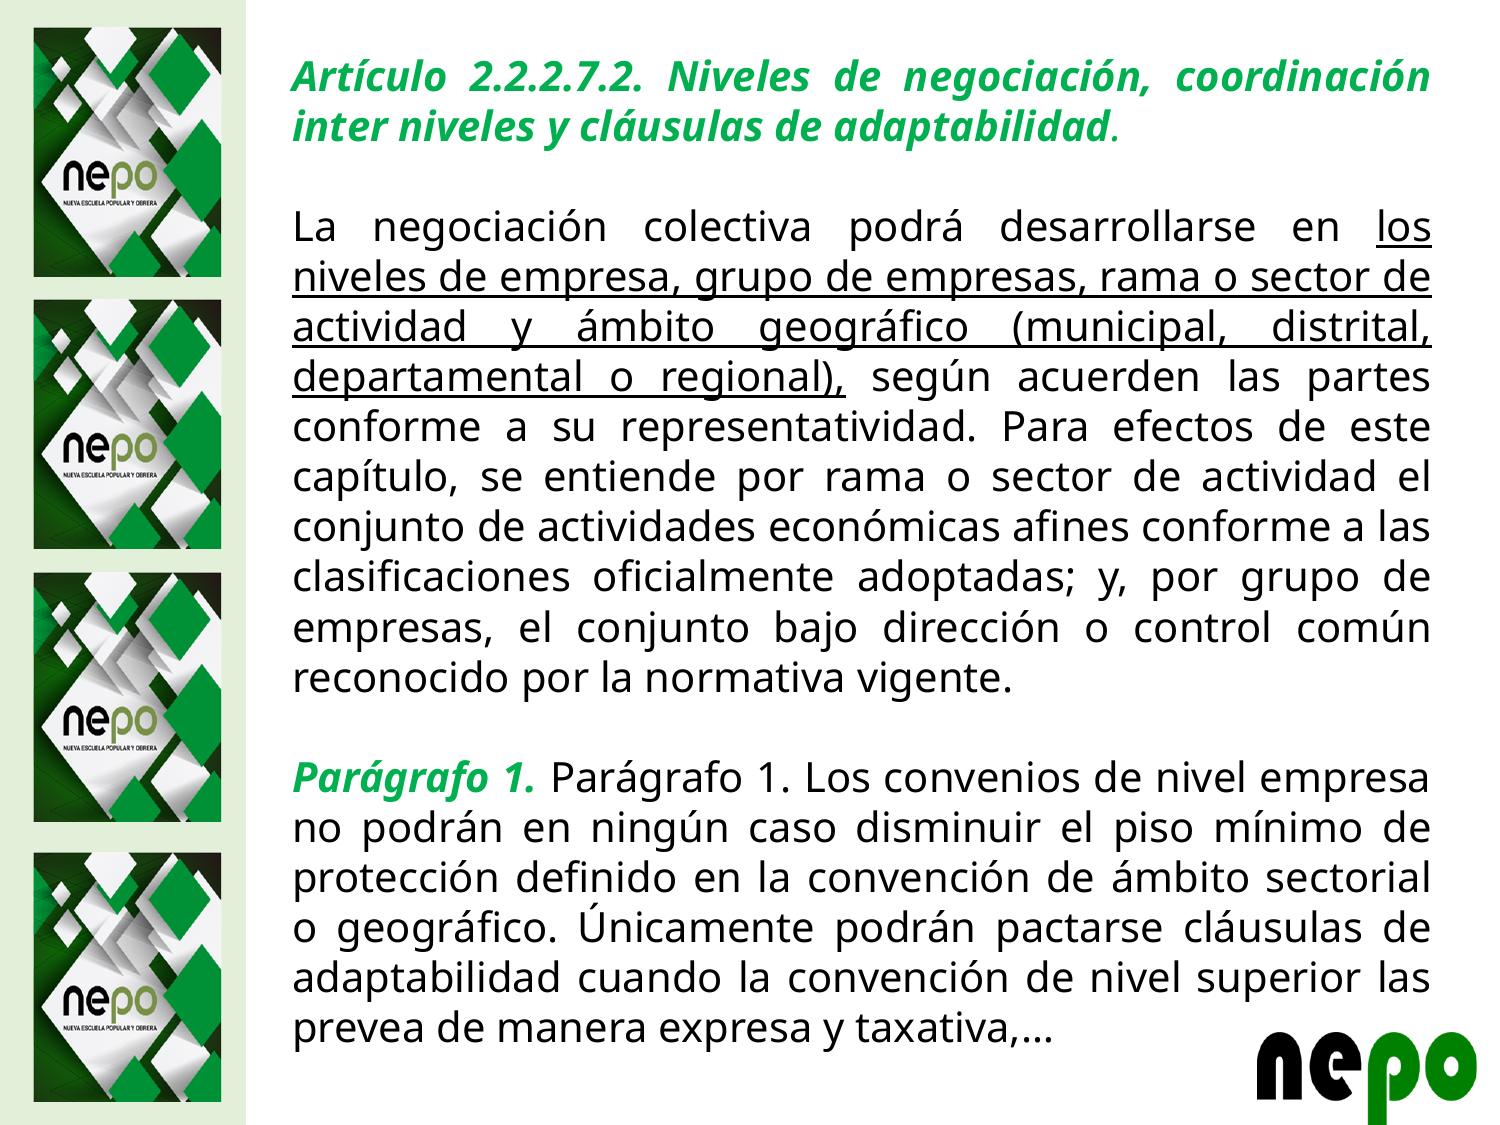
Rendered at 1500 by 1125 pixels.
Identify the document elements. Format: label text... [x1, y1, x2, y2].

picture [1257, 1032, 1477, 1125]
text_box Artículo 2.2.2.7.2. Niveles de negociación, coordinación inter niveles y cláusulas de adaptabilidad. La negociación colectiva podrá desarrollarse en los niveles de empresa, grupo de empresas, rama o sector de actividad y ámbito geográfico (municipal, distrital, departamental o regional), según acuerden las partes conforme a su representatividad. Para efectos de este capítulo, se entiende por rama o sector de actividad el conjunto de actividades económicas afines conforme a las clasificaciones oficialmente adoptadas; y, por grupo de empresas, el conjunto bajo dirección o control común reconocido por la normativa vigente. Parágrafo 1. Parágrafo 1. Los convenios de nivel empresa no podrán en ningún caso disminuir el piso mínimo de protección definido en la convención de ámbito sectorial o geográfico. Únicamente podrán pactarse cláusulas de adaptabilidad cuando la convención de nivel superior las prevea de manera expresa y taxativa,… [277, 42, 1447, 1058]
picture [0, 0, 246, 1125]
